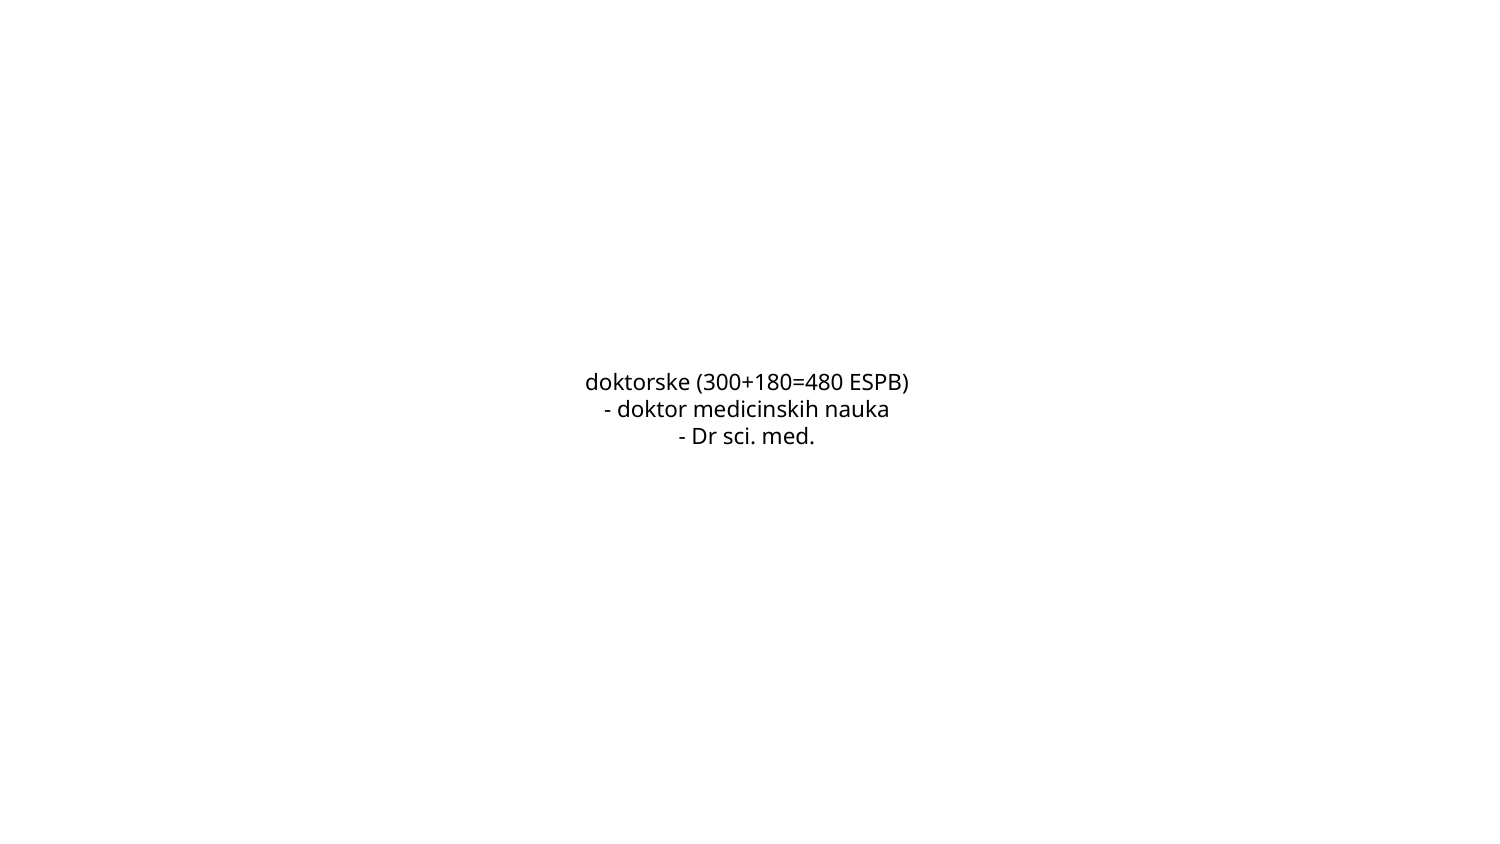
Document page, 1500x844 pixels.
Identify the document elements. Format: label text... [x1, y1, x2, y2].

title doktorske (300+180=480 ESPB) - doktor medicinskih nauka - Dr sci. med. [51, 352, 1449, 491]
